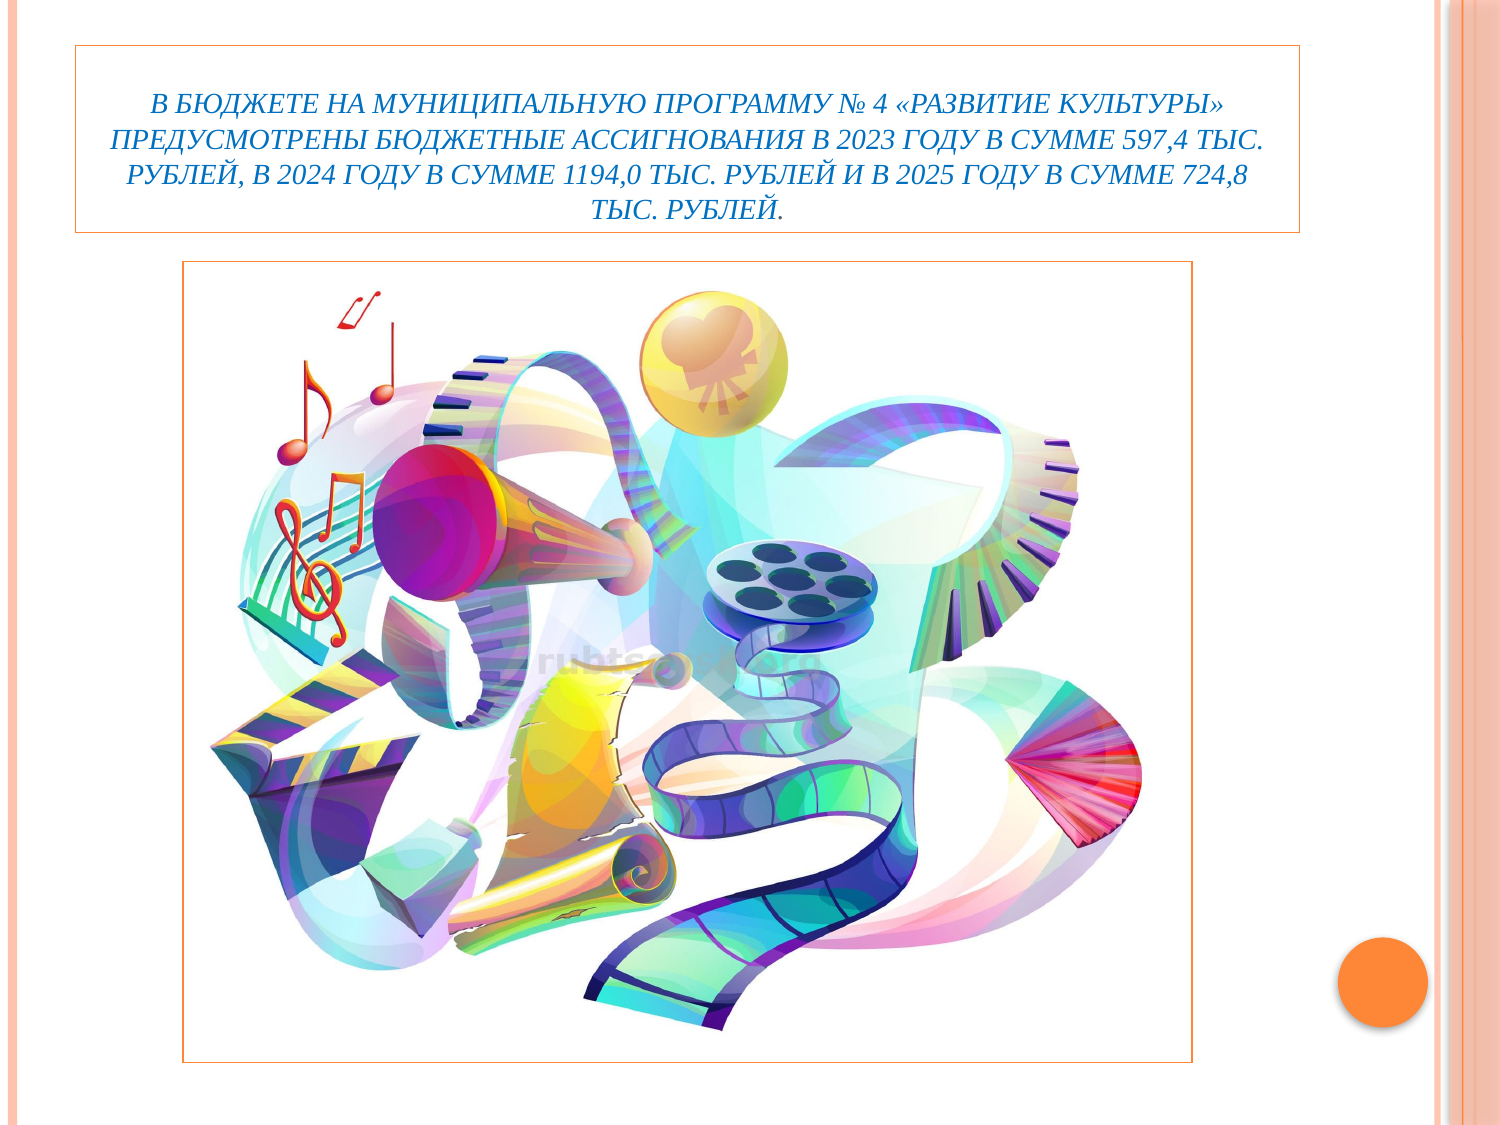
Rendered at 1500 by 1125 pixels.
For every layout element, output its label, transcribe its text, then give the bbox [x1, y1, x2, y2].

title В бюджете на муниципальную программу № 4 «Развитие культуры» предусмотрены бюджетные ассигнования в 2023 году в сумме 597,4 тыс. рублей, в 2024 году в сумме 1194,0 тыс. рублей и в 2025 году в сумме 724,8 тыс. рублей. [75, 45, 1300, 233]
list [183, 261, 1192, 1063]
